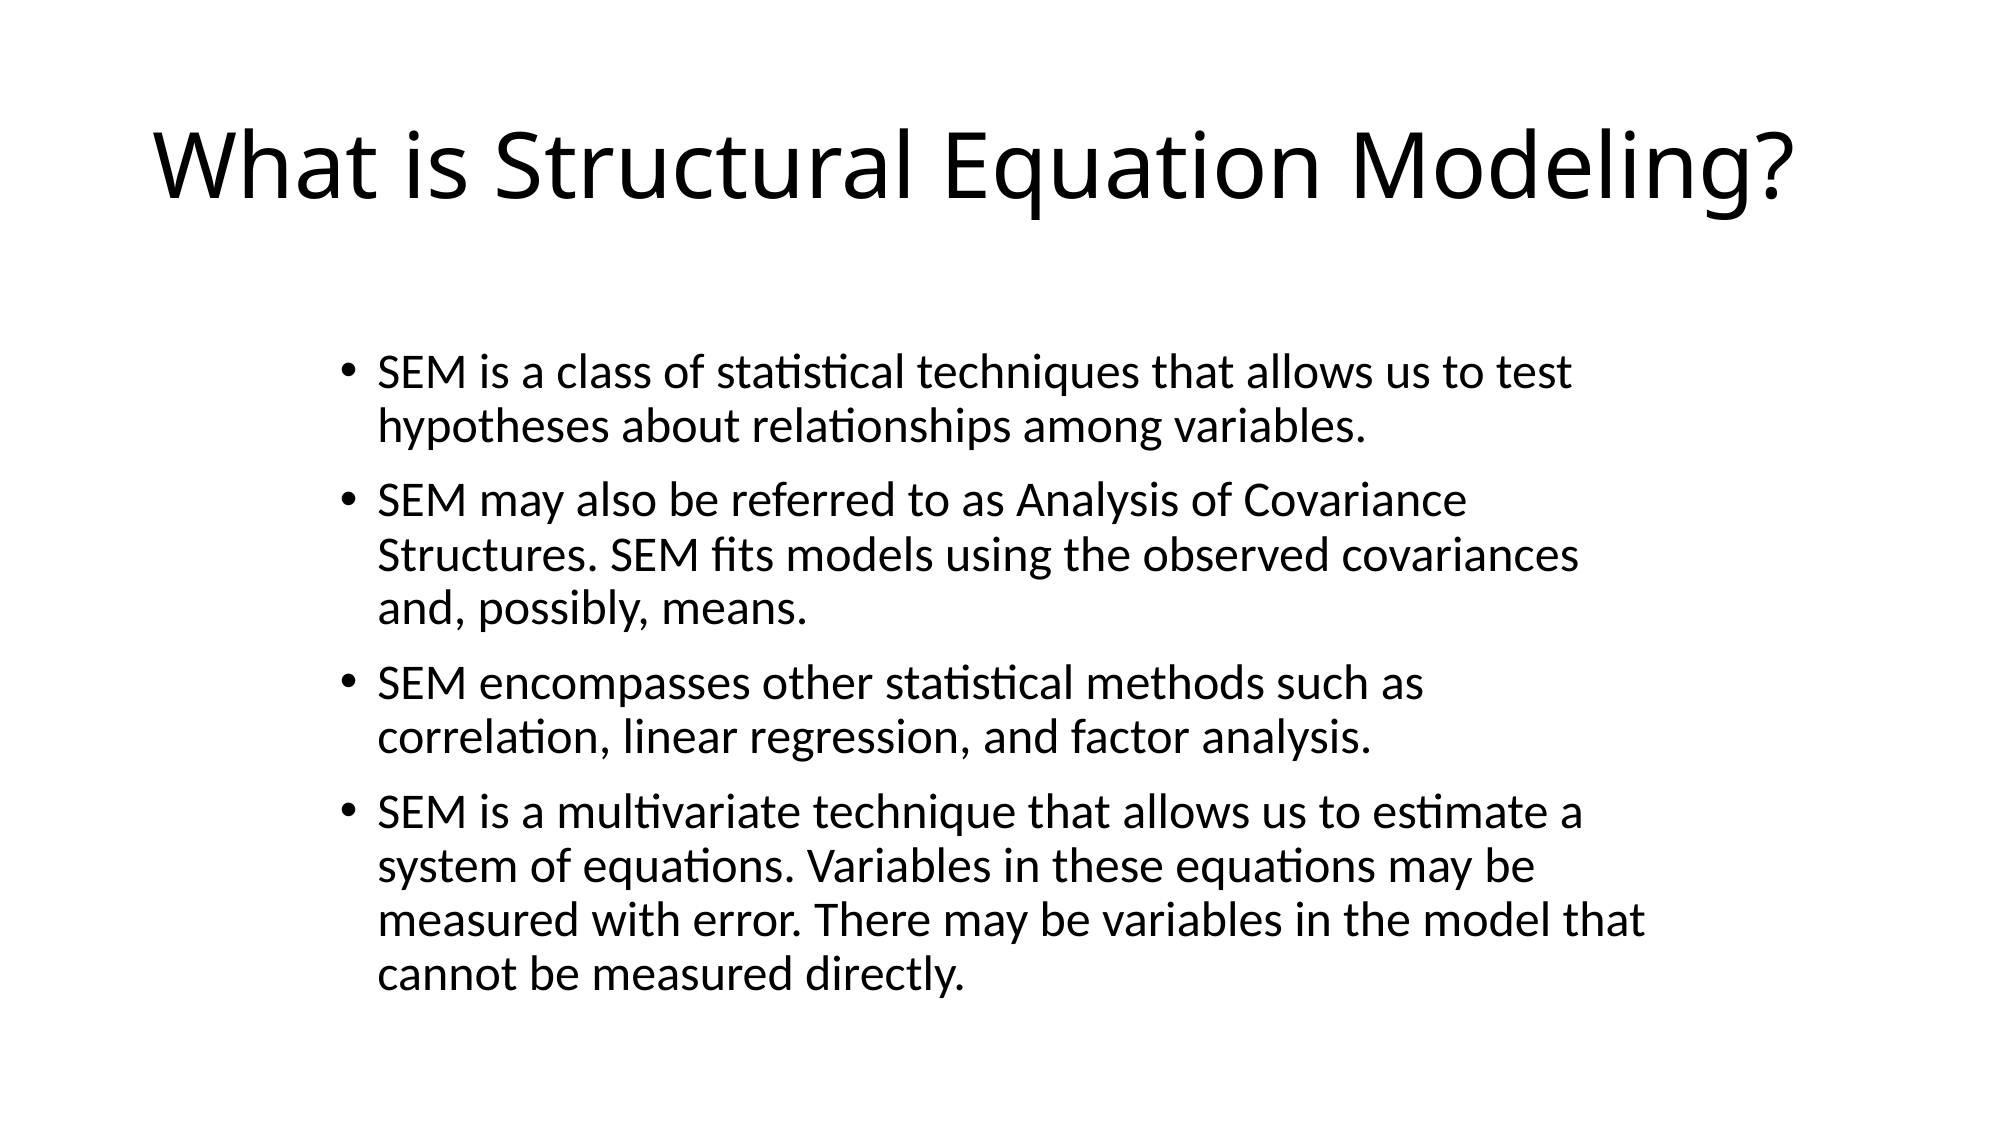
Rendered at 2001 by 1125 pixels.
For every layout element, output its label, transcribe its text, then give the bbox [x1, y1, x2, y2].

list SEM is a class of statistical techniques that allows us to test hypotheses about relationships among variables. SEM may also be referred to as Analysis of Covariance Structures. SEM fits models using the observed covariances and, possibly, means. SEM encompasses other statistical methods such as correlation, linear regression, and factor analysis. SEM is a multivariate technique that allows us to estimate a system of equations. Variables in these equations may be measured with error. There may be variables in the model that cannot be measured directly. [324, 337, 1675, 1088]
title What is Structural Equation Modeling? [137, 59, 1863, 278]
